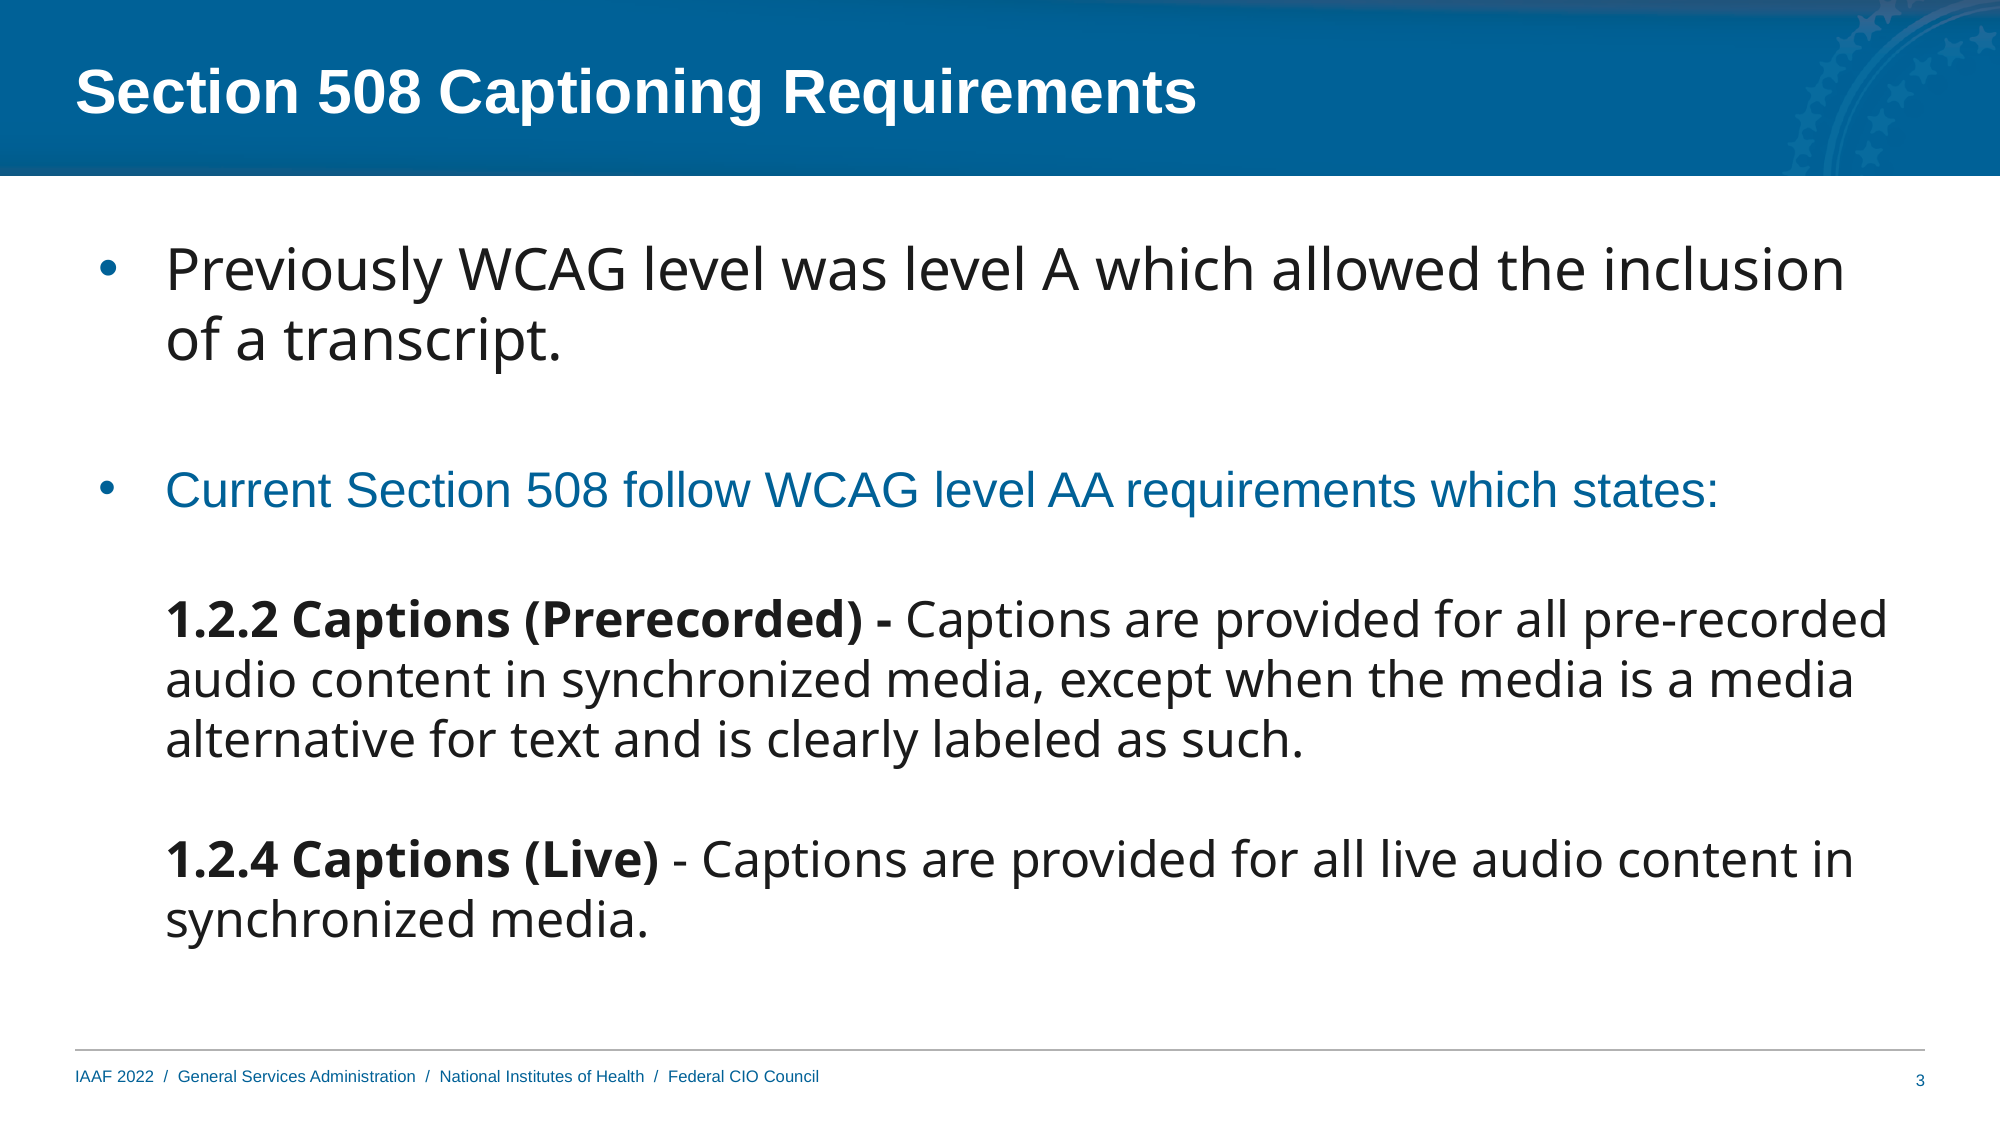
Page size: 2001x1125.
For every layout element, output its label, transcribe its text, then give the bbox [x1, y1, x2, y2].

slide_number 3 [1880, 1065, 1925, 1095]
list Previously WCAG level was level A which allowed the inclusion of a transcript. Current Section 508 follow WCAG level AA requirements which states: 1.2.2 Captions (Prerecorded) - Captions are provided for all pre-recorded audio content in synchronized media, except when the media is a media alternative for text and is clearly labeled as such. 1.2.4 Captions (Live) - Captions are provided for all live audio content in synchronized media. [75, 224, 1925, 1035]
title Section 508 Captioning Requirements [75, 52, 1800, 128]
picture [0, 168, 666, 176]
picture [0, 0, 2000, 176]
